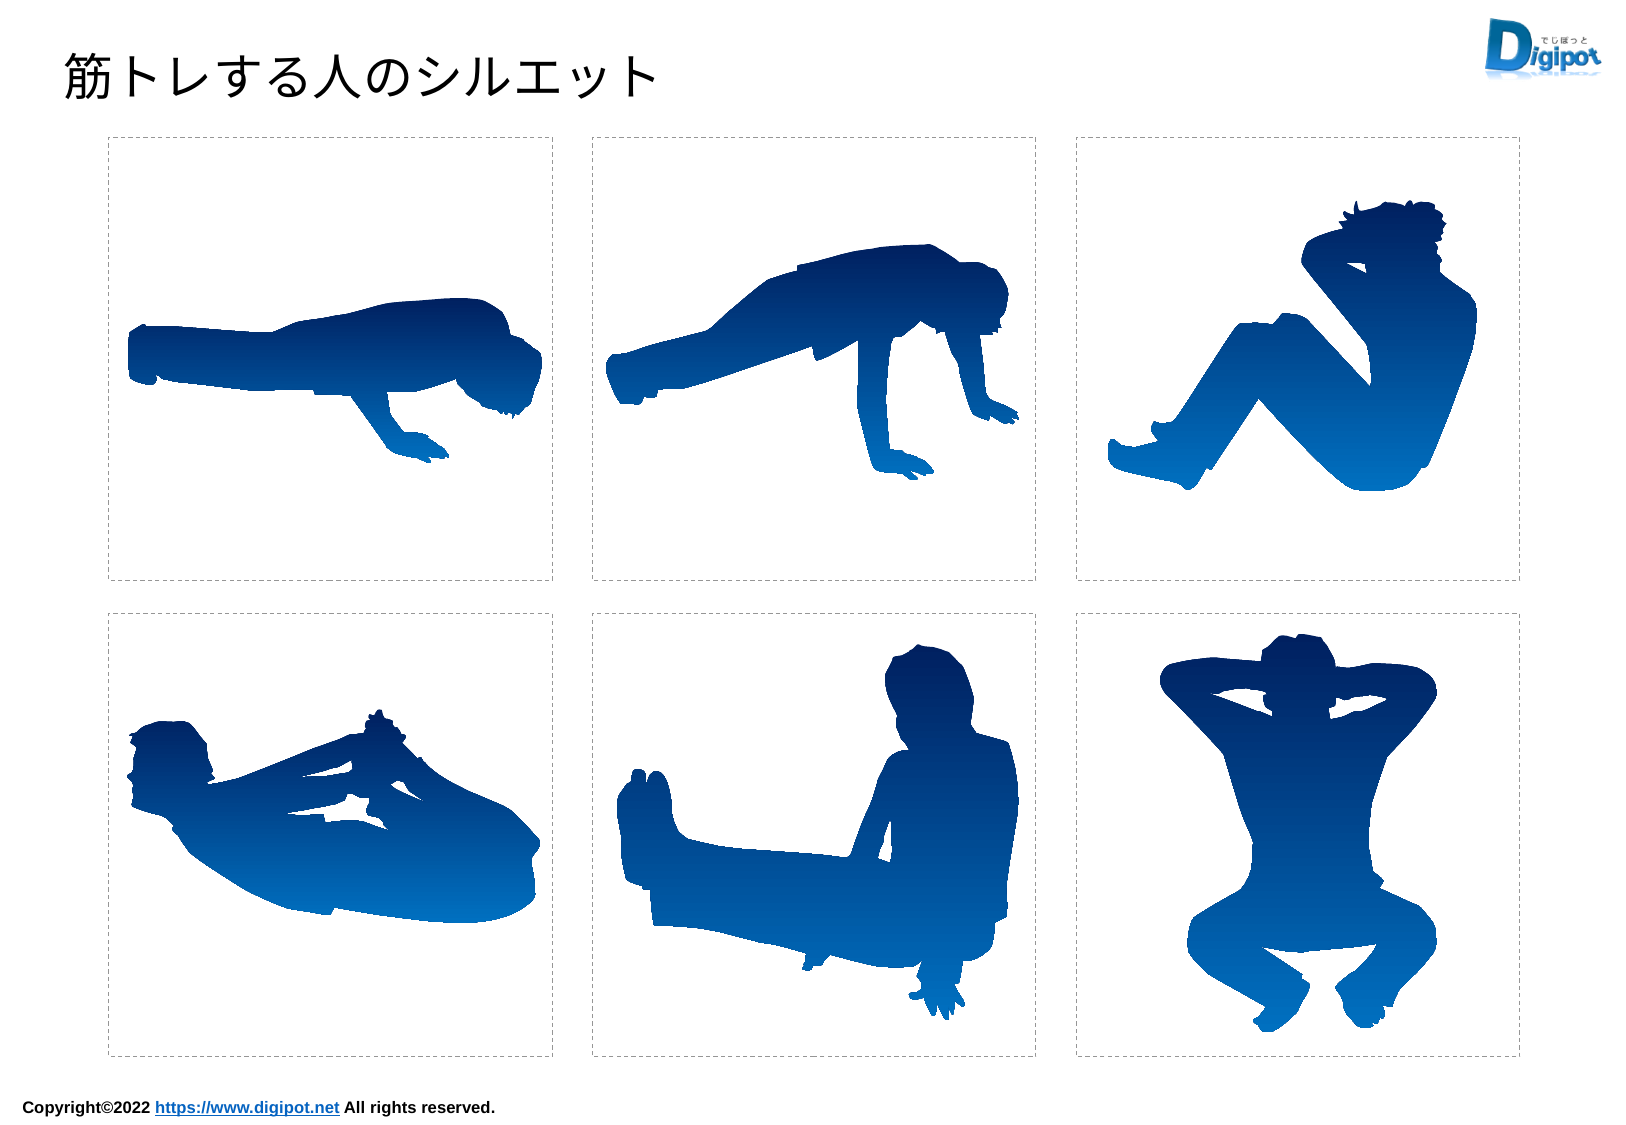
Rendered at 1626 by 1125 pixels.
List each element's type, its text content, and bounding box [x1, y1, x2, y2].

text_box [128, 297, 542, 464]
text_box [126, 709, 541, 923]
picture [1485, 18, 1602, 82]
text_box [605, 244, 1020, 481]
text_box [1107, 200, 1478, 492]
text_box [1160, 633, 1438, 1032]
text_box 筋トレする人のシルエット [48, 38, 679, 113]
text_box [616, 644, 1020, 1021]
